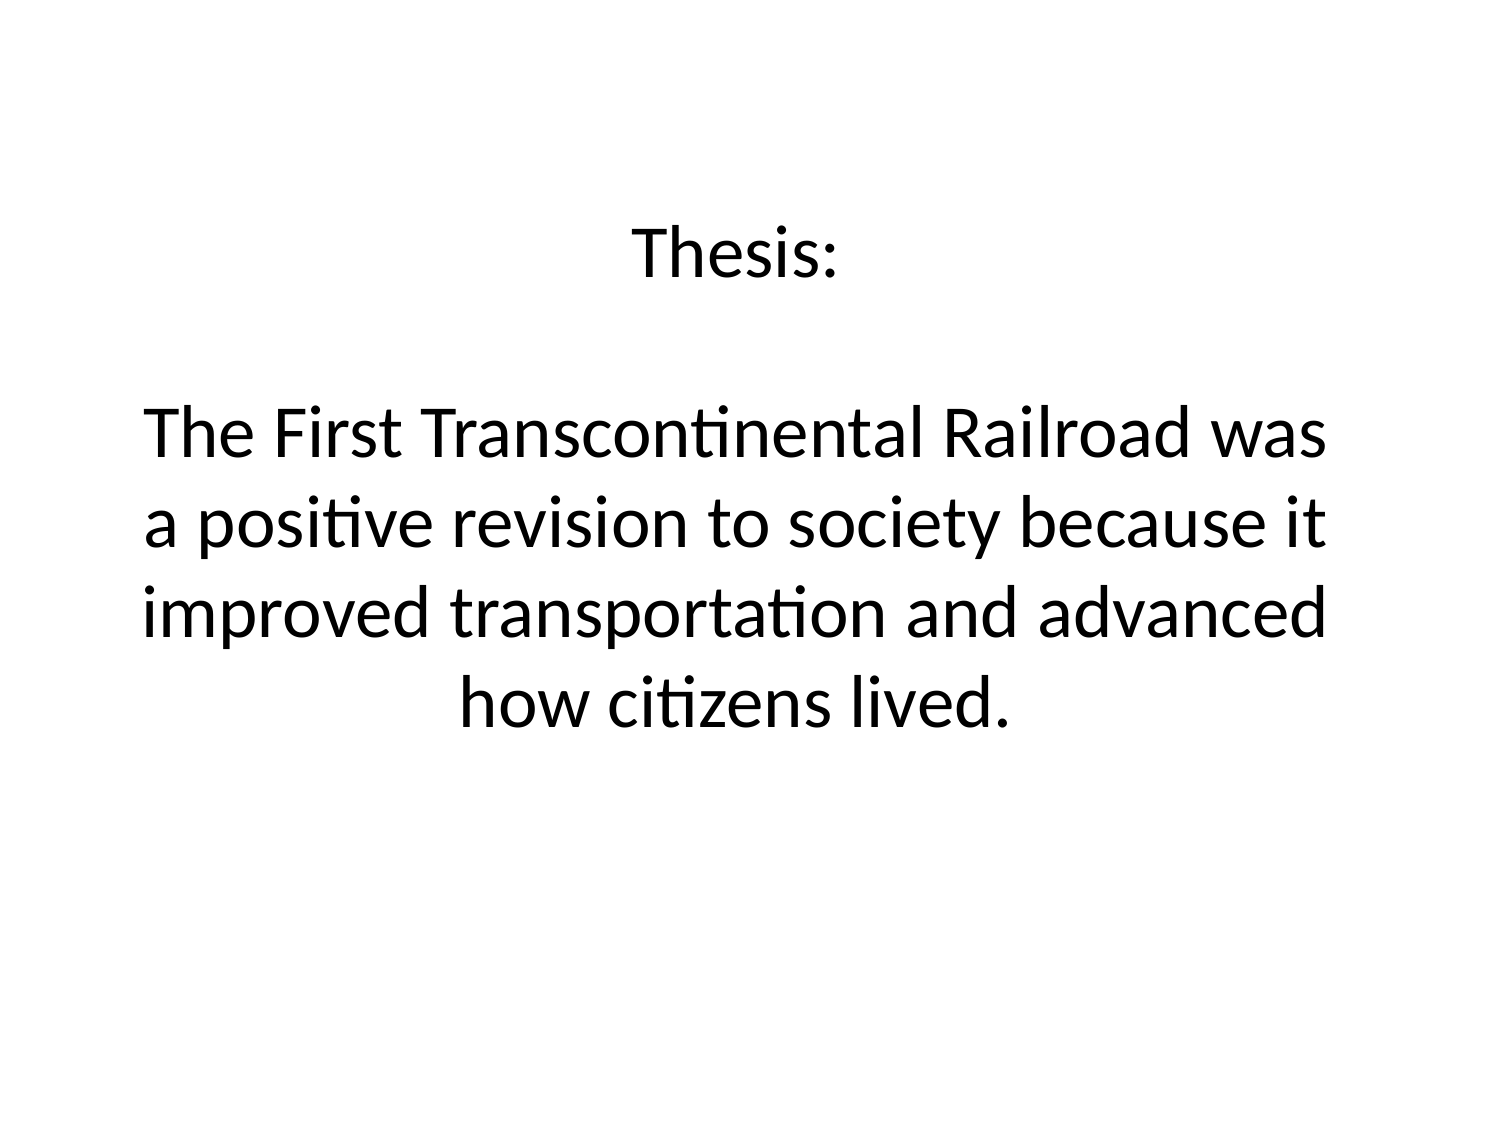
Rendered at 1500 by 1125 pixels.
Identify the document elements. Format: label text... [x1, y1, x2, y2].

text_box Thesis: The First Transcontinental Railroad was a positive revision to society because it improved transportation and advanced how citizens lived. [122, 194, 1350, 930]
